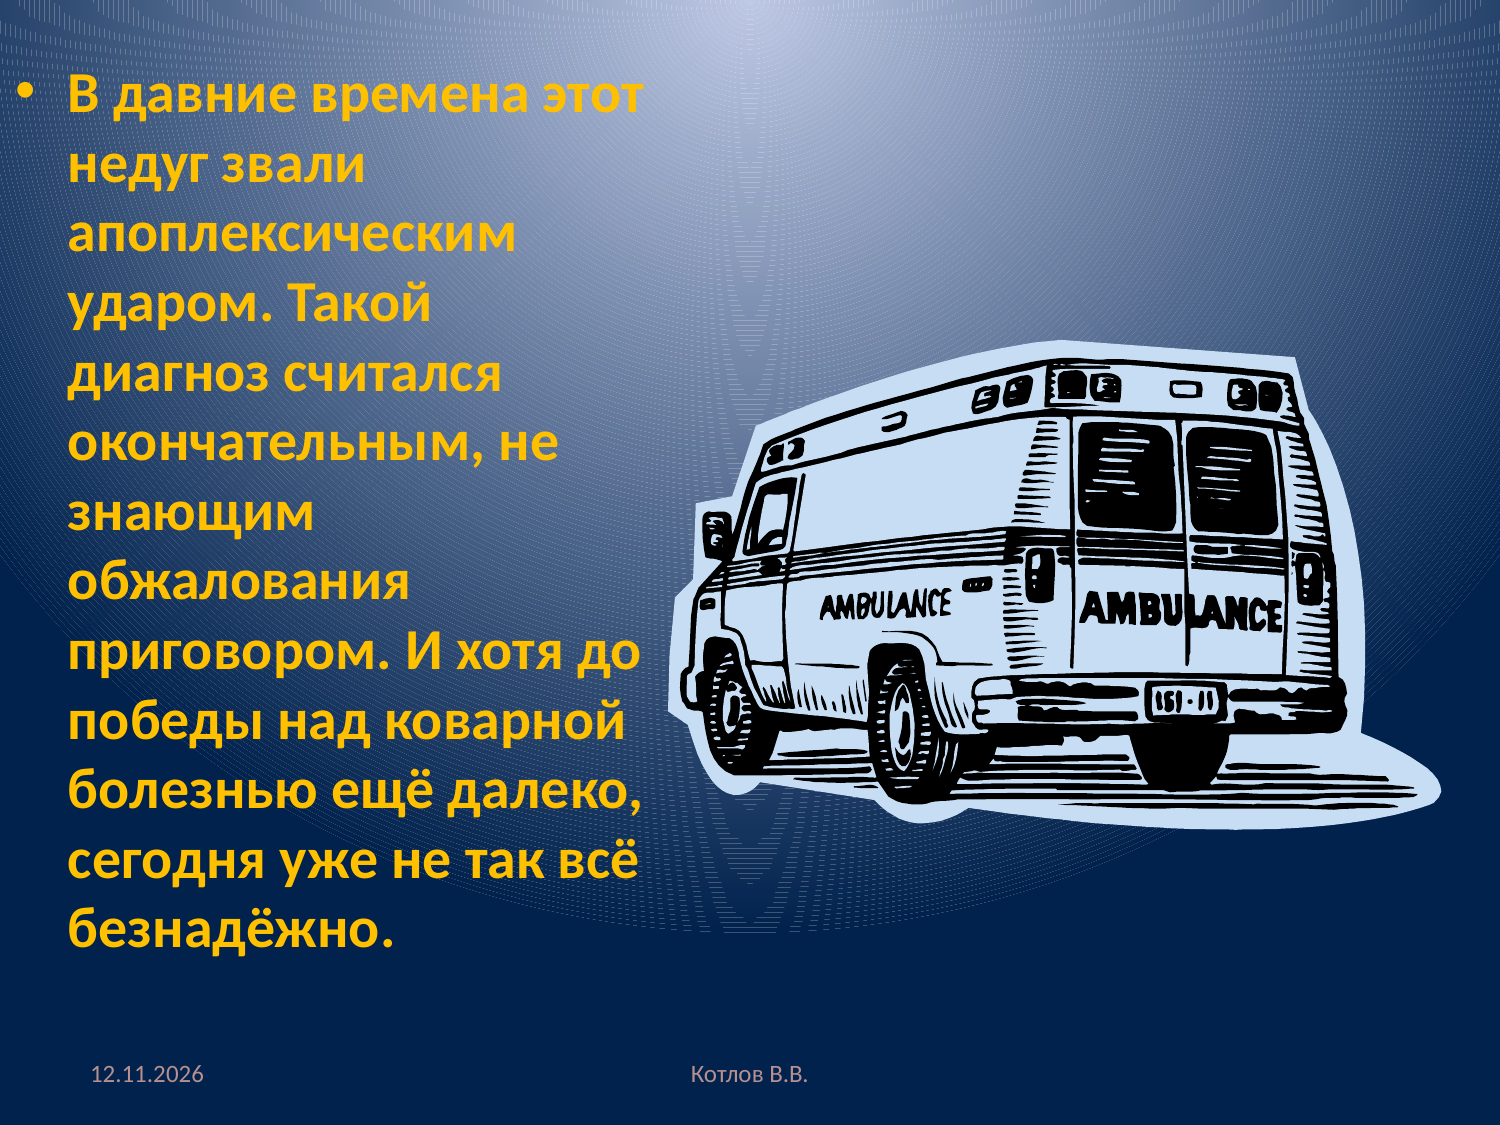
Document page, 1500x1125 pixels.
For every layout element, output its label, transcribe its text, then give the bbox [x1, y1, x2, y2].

footer Котлов В.В. [512, 1042, 988, 1103]
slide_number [75, 1043, 425, 1103]
list В давние времена этот недуг звали апоплексическим ударом. Такой диагноз считался окончательным, не знающим обжалования приговором. И хотя до победы над коварной болезнью ещё далеко, сегодня уже не так всё безнадёжно. [0, 46, 663, 1043]
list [667, 339, 1471, 833]
